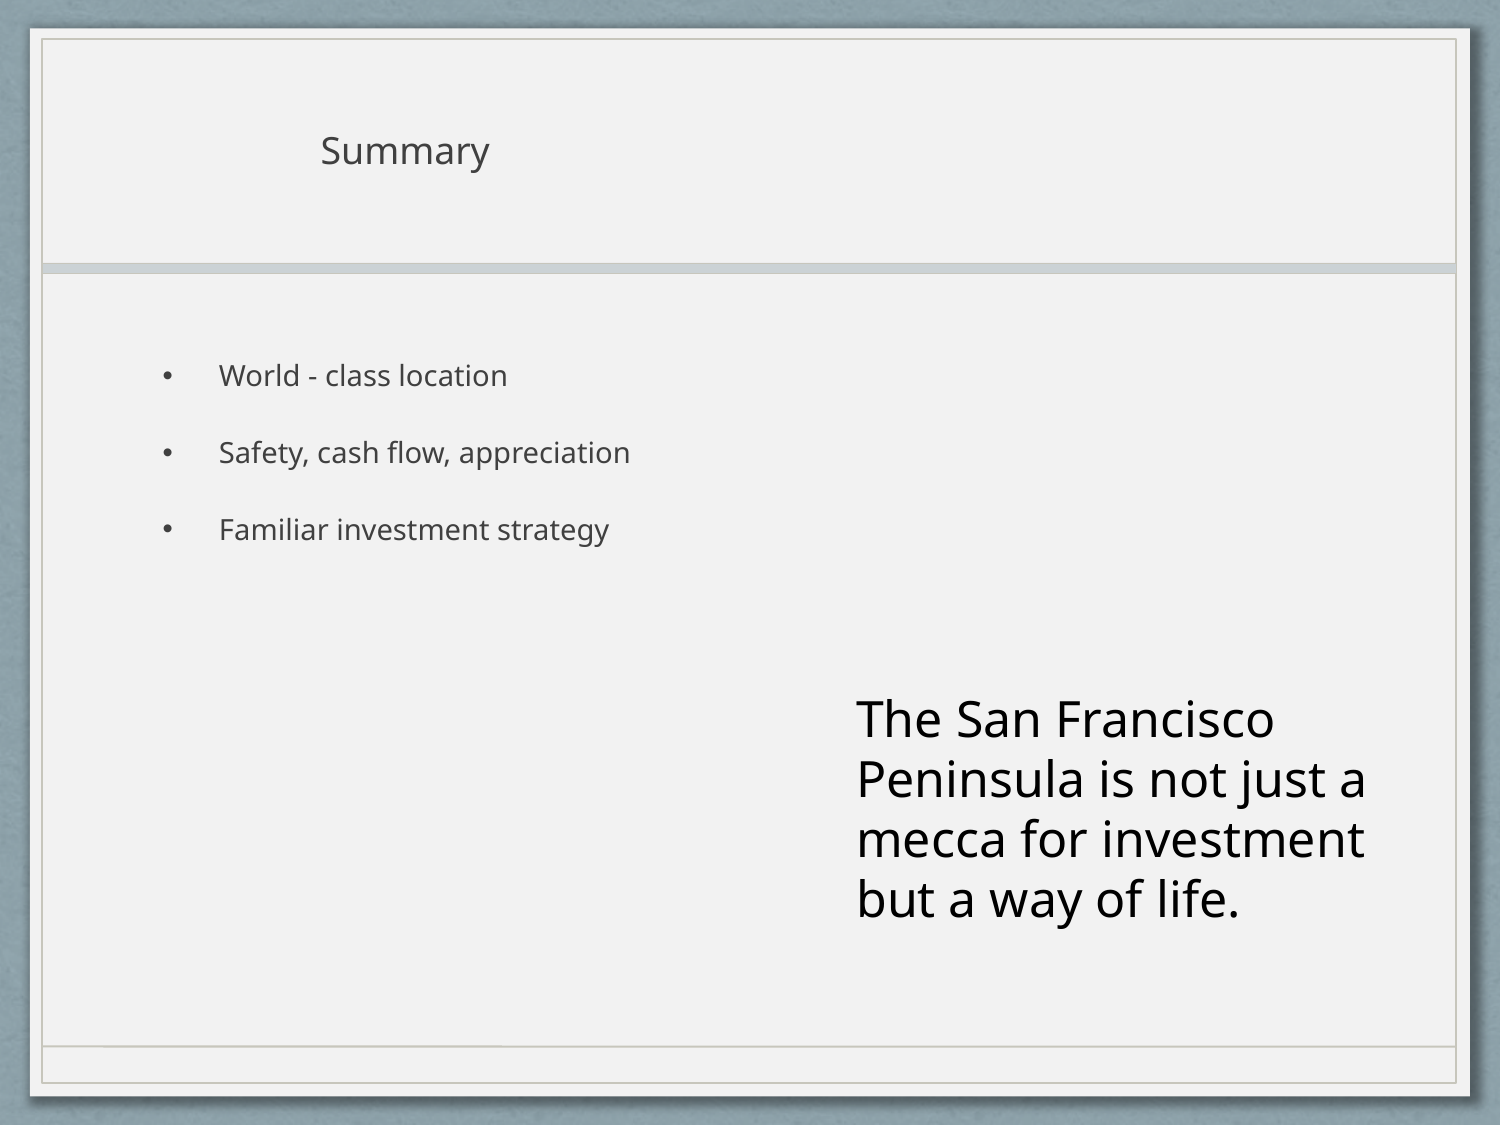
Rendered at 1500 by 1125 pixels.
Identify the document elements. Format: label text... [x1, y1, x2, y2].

text_box The San Francisco Peninsula is not just a mecca for investment but a way of life. [841, 680, 1394, 936]
list World - class location Safety, cash flow, appreciation Familiar investment strategy [147, 350, 753, 995]
title Summary [128, 40, 682, 260]
